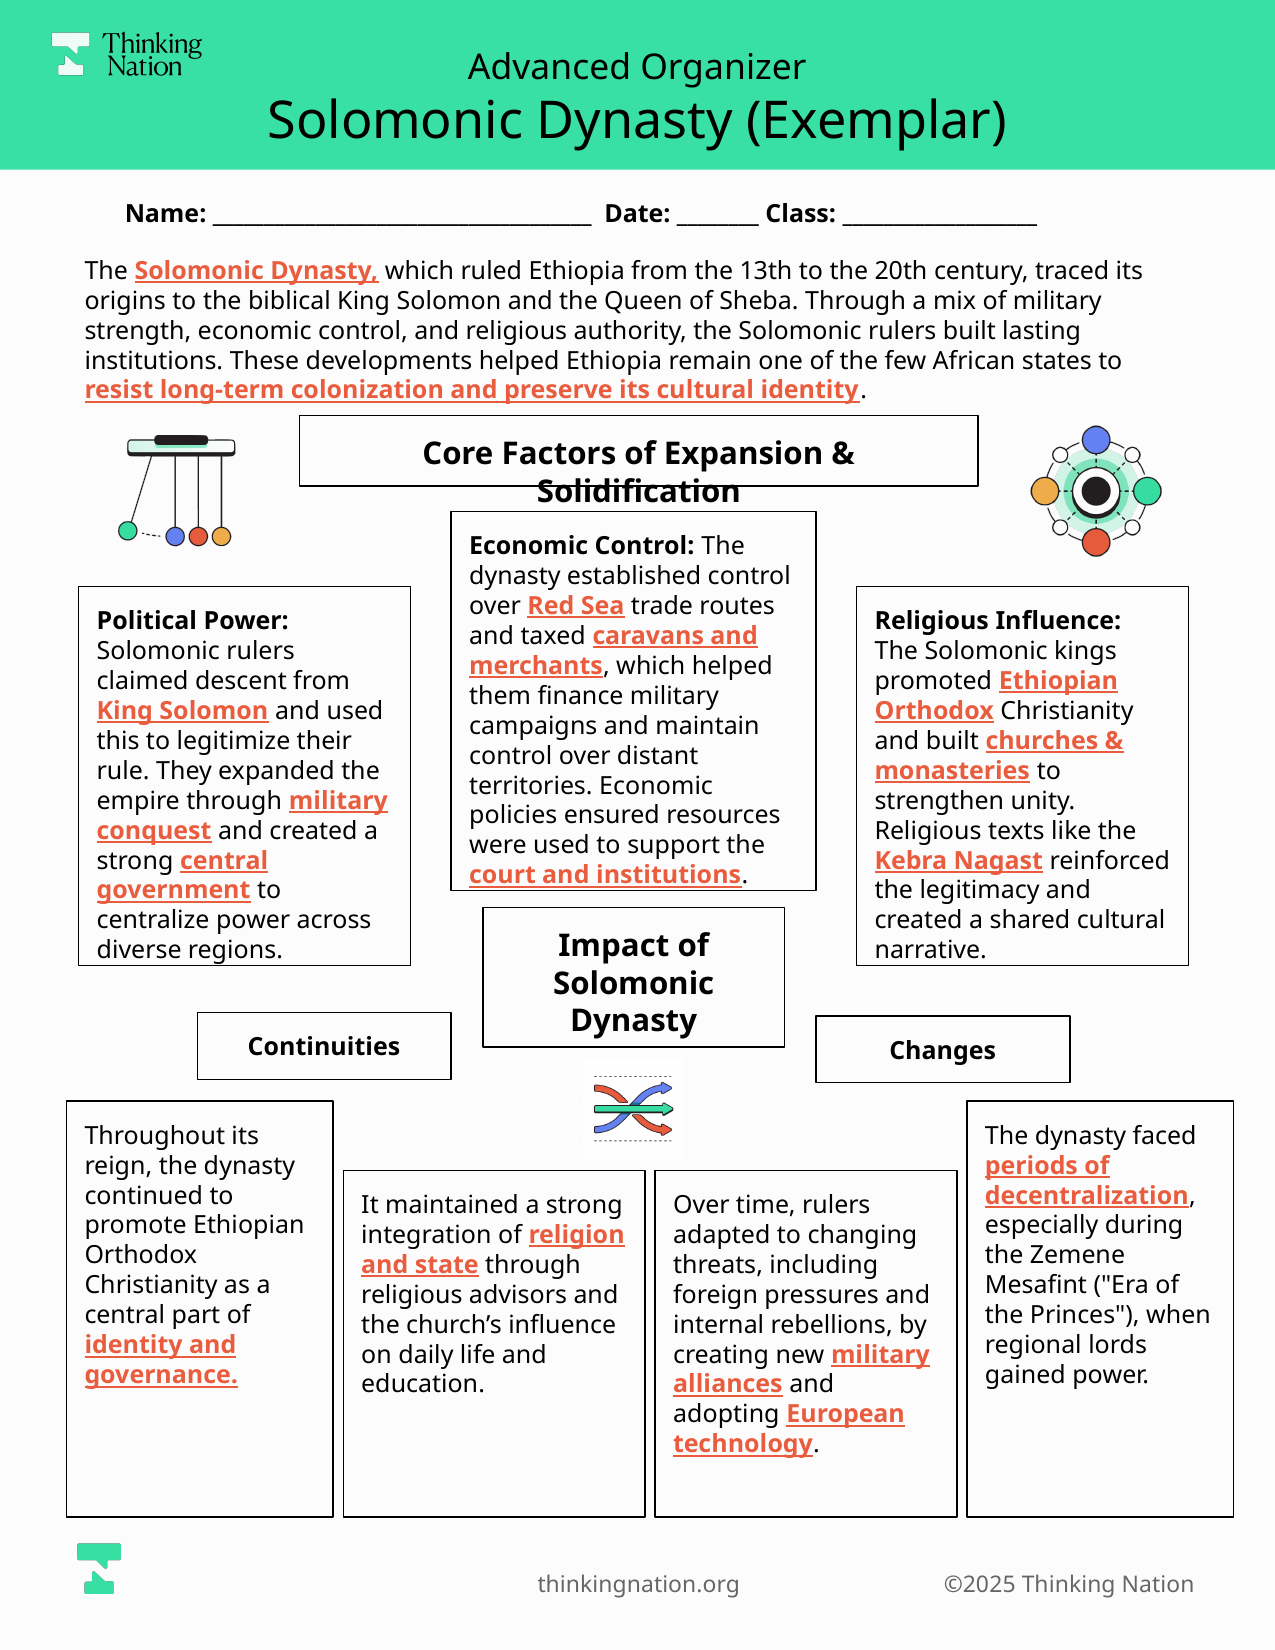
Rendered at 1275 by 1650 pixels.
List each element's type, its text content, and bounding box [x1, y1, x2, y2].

text_box Core Factors of Expansion & Solidification [299, 415, 979, 487]
picture [93, 407, 260, 574]
text_box Religious Influence: The Solomonic kings promoted Ethiopian Orthodox Christianity and built churches & monasteries to strengthen unity. Religious texts like the Kebra Nagast reinforced the legitimacy and created a shared cultural narrative. [856, 586, 1189, 966]
text_box It maintained a strong integration of religion and state through religious advisors and the church’s influence on daily life and education. [343, 1170, 646, 1518]
text_box Advanced Organizer Solomonic Dynasty (Exemplar) [0, 0, 1275, 170]
text_box Throughout its reign, the dynasty continued to promote Ethiopian Orthodox Christianity as a central part of identity and governance. [66, 1101, 334, 1518]
text_box Changes [816, 1016, 1070, 1083]
text_box Economic Control: The dynasty established control over Red Sea trade routes and taxed caravans and merchants, which helped them finance military campaigns and maintain control over distant territories. Economic policies ensured resources were used to support the court and institutions. [451, 511, 816, 891]
text_box thinkingnation.org [488, 1553, 790, 1605]
picture [35, 17, 207, 90]
text_box Name: _____________________________________ Date: ________ Class: ___________________ [109, 182, 1165, 249]
text_box Impact of Solomonic Dynasty [482, 907, 785, 1048]
text_box The Solomonic Dynasty, which ruled Ethiopia from the 13th to the 20th century, traced its origins to the biblical King Solomon and the Queen of Sheba. Through a mix of military strength, economic control, and religious authority, the Solomonic rulers built lasting institutions. These developments helped Ethiopia remain one of the few African states to resist long-term colonization and preserve its cultural identity. [66, 236, 1211, 420]
text_box ©2025 Thinking Nation [909, 1553, 1211, 1605]
picture [63, 1533, 134, 1604]
picture [583, 1058, 685, 1160]
text_box Political Power: Solomonic rulers claimed descent from King Solomon and used this to legitimize their rule. They expanded the empire through military conquest and created a strong central government to centralize power across diverse regions. [78, 586, 411, 966]
text_box The dynasty faced periods of decentralization, especially during the Zemene Mesafint ("Era of the Princes"), when regional lords gained power. [966, 1101, 1234, 1518]
picture [1010, 404, 1183, 577]
text_box Over time, rulers adapted to changing threats, including foreign pressures and internal rebellions, by creating new military alliances and adopting European technology. [655, 1170, 957, 1518]
text_box Continuities [197, 1012, 452, 1080]
